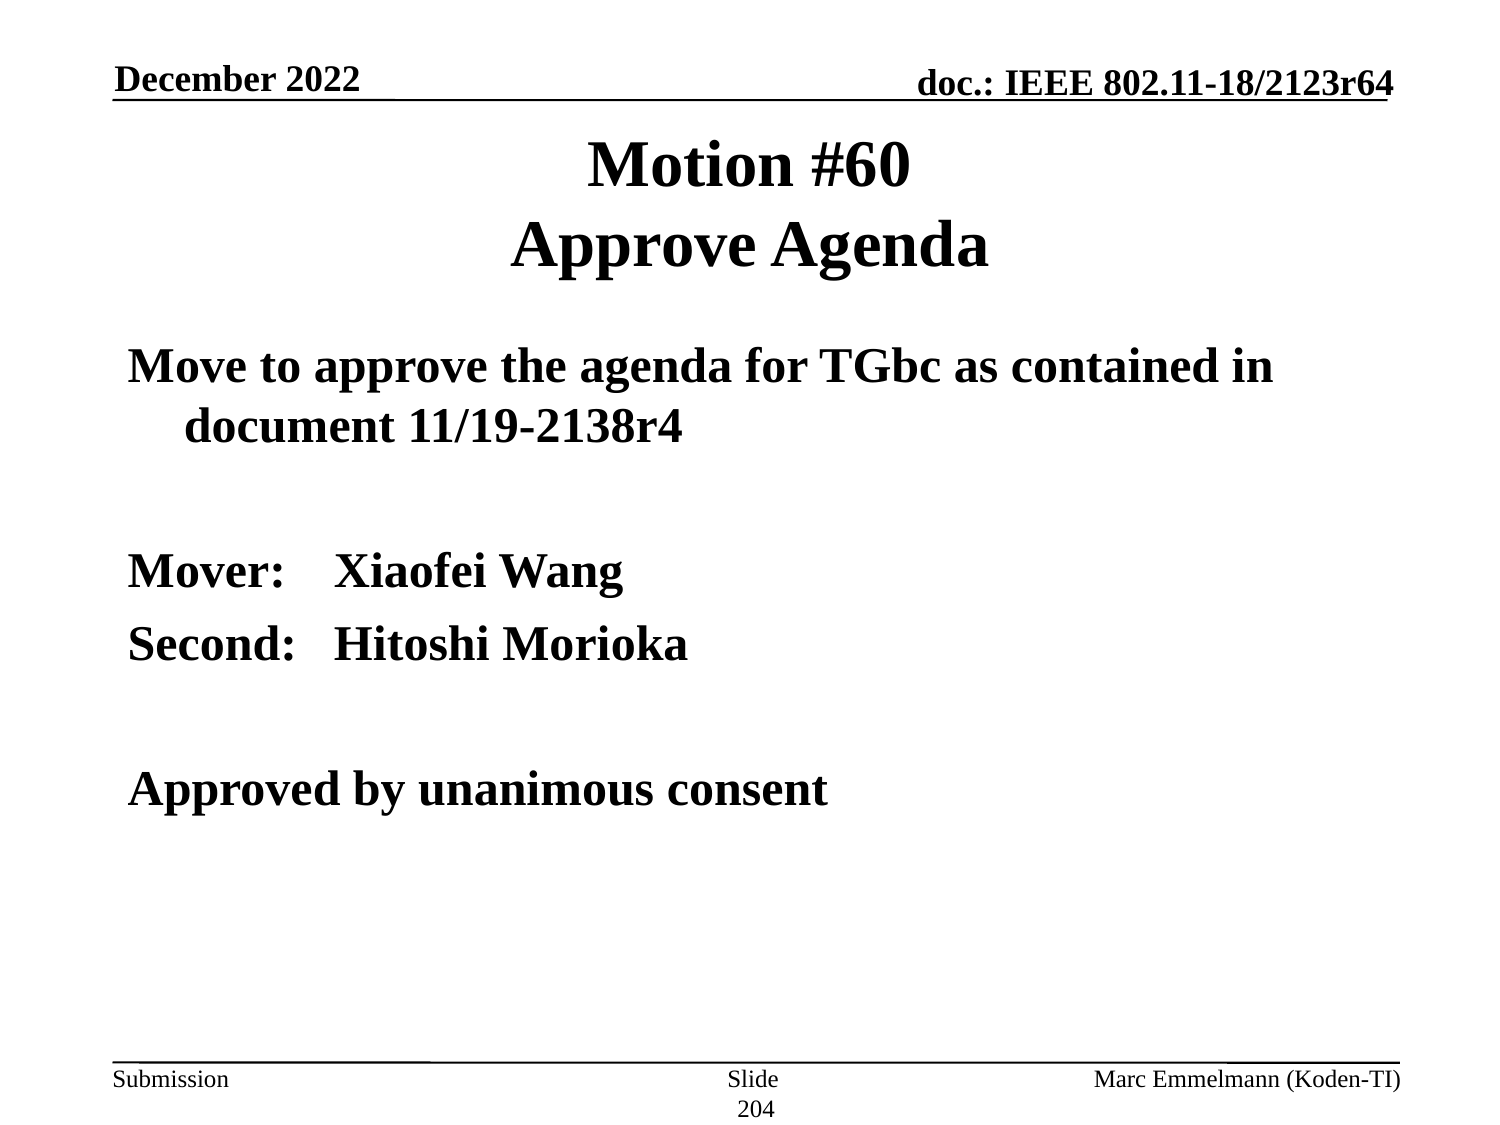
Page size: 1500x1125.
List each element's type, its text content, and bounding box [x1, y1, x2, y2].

title Motion #60 Approve Agenda [112, 112, 1388, 288]
footer Marc Emmelmann (Koden-TI) [878, 1061, 1402, 1093]
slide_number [114, 54, 423, 100]
slide_number Slide 204 [712, 1061, 800, 1123]
list Move to approve the agenda for TGbc as contained in document 11/19-2138r4 Mover: Xiaofei Wang Second: Hitoshi Morioka Approved by unanimous consent [112, 324, 1388, 1000]
